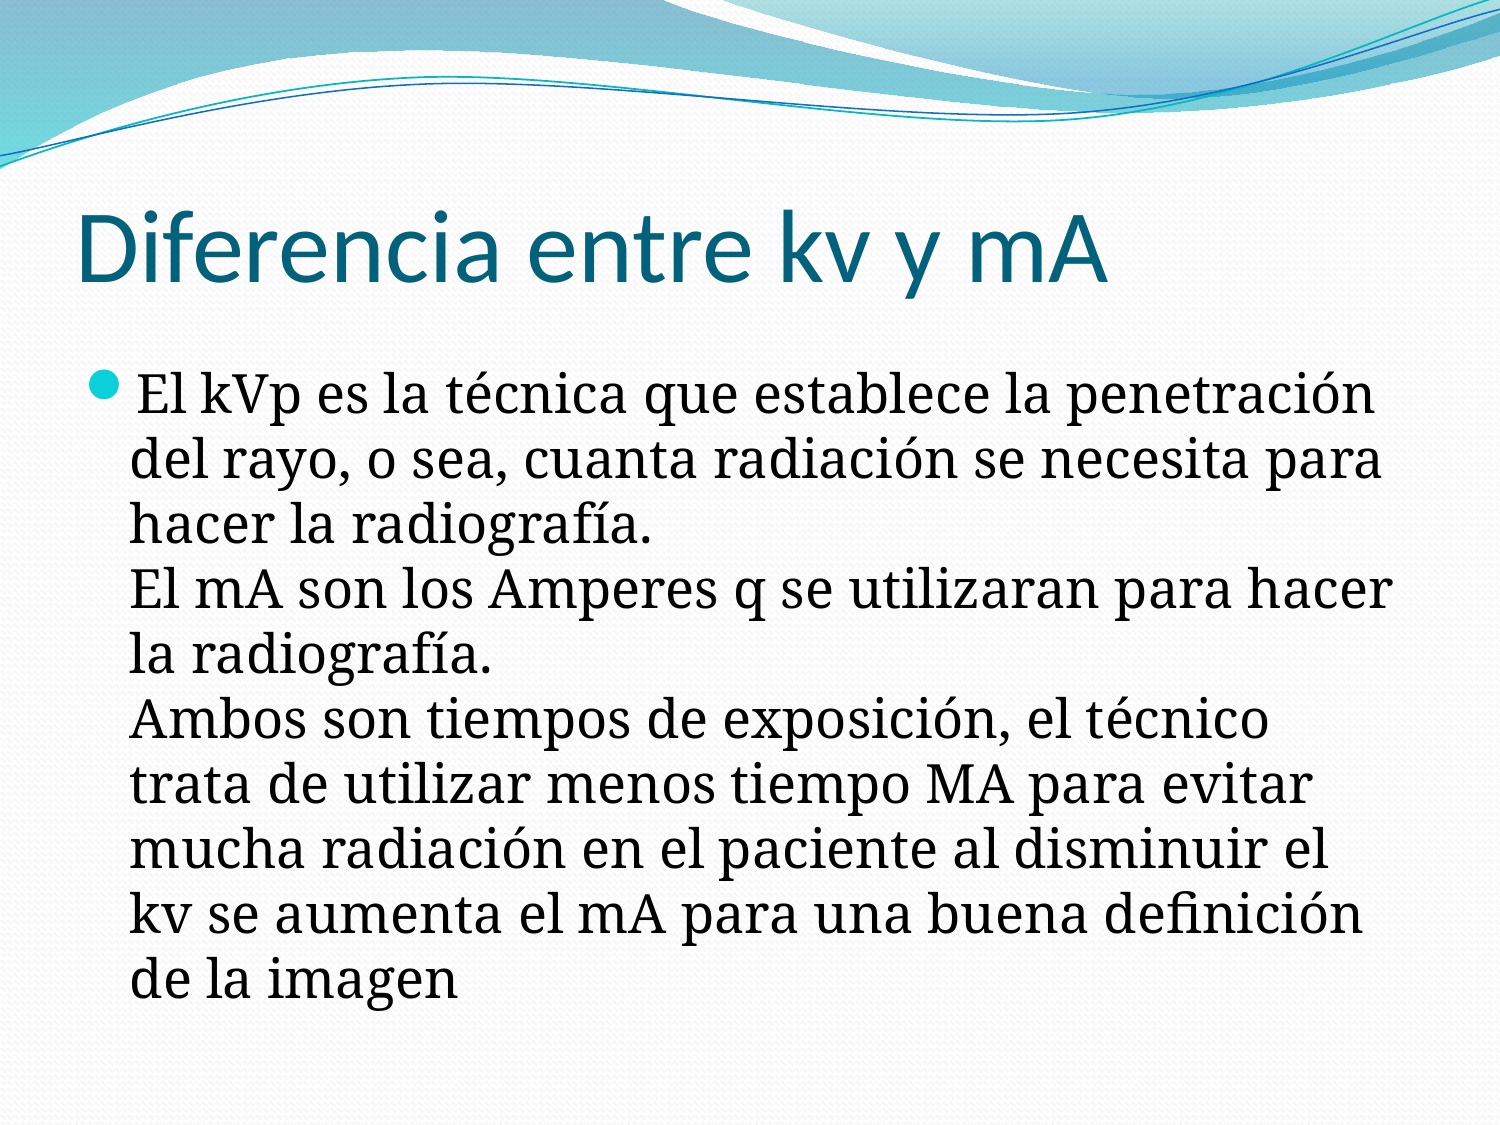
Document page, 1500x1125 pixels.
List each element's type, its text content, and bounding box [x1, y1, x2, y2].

title Diferencia entre kv y mA [75, 115, 1425, 303]
list El kVp es la técnica que establece la penetración del rayo, o sea, cuanta radiación se necesita para hacer la radiografía. El mA son los Amperes q se utilizaran para hacer la radiografía. Ambos son tiempos de exposición, el técnico trata de utilizar menos tiempo MA para evitar mucha radiación en el paciente al disminuir el kv se aumenta el mA para una buena definición de la imagen [70, 351, 1421, 1043]
